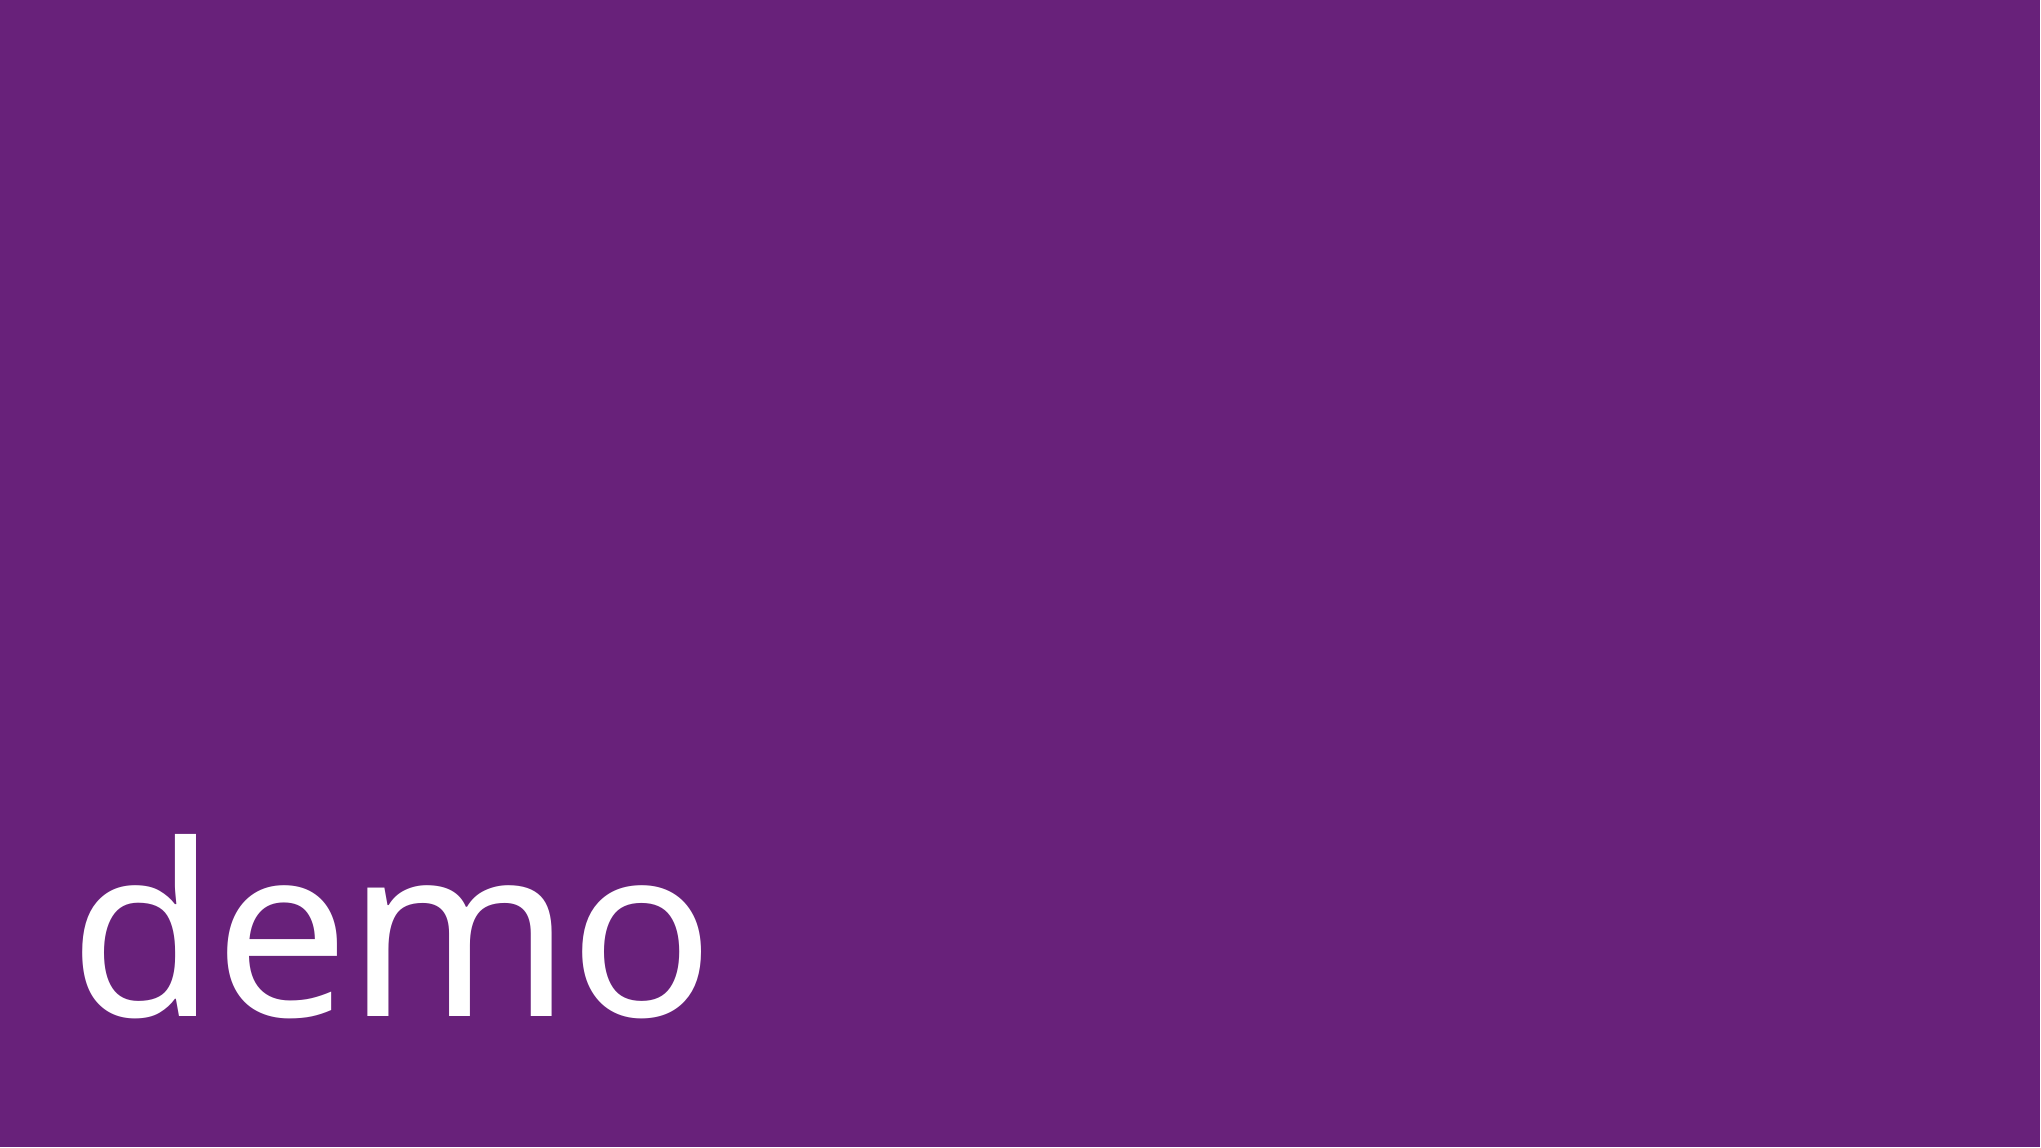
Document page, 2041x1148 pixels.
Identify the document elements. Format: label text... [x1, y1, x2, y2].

text_box demo [45, 917, 887, 1112]
